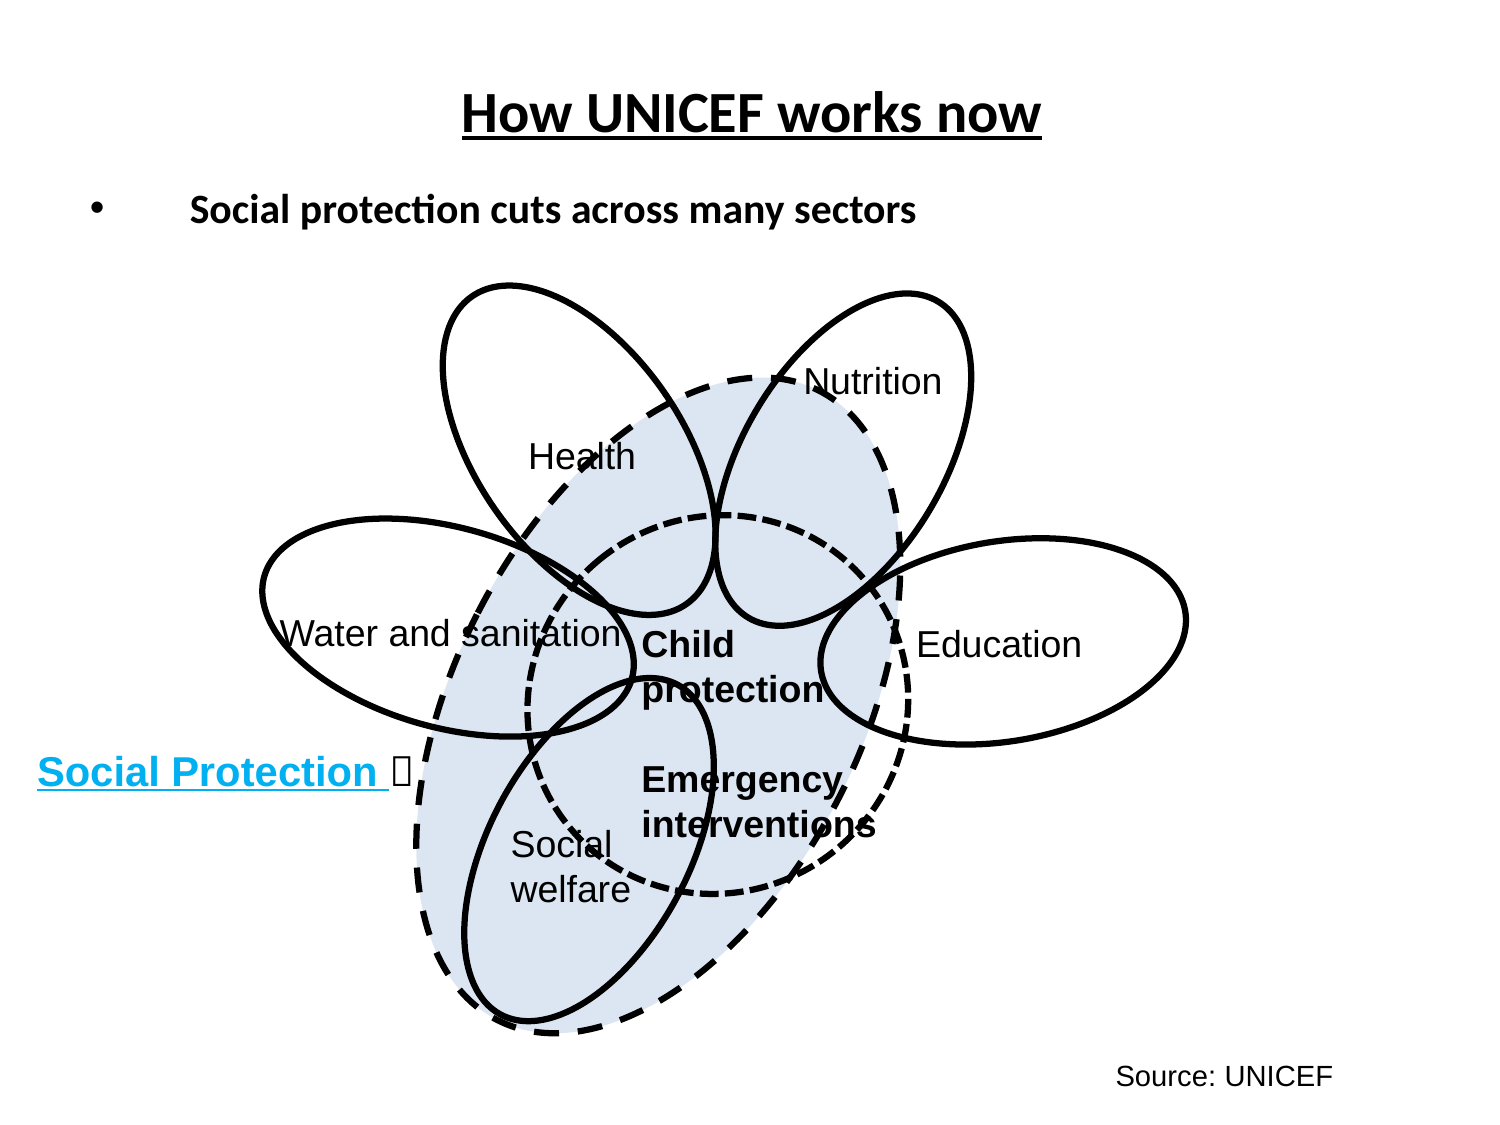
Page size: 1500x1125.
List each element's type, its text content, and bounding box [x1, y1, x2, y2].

text_box Health [513, 424, 652, 485]
text_box Social protection cuts across many sectors [75, 174, 1463, 250]
text_box [462, 753, 679, 1024]
text_box [880, 556, 903, 578]
text_box [578, 513, 889, 626]
text_box [440, 283, 716, 576]
text_box How UNICEF works now [29, 49, 1475, 169]
text_box [715, 291, 974, 583]
text_box Nutrition [788, 349, 958, 410]
text_box Social welfare [495, 812, 663, 918]
text_box Social Protection  [22, 737, 441, 803]
text_box [527, 698, 626, 875]
text_box Child protection Emergency interventions [626, 612, 900, 898]
text_box [871, 536, 1189, 747]
text_box Water and sanitation [264, 616, 297, 662]
text_box [672, 375, 776, 505]
text_box [900, 642, 911, 756]
text_box [260, 516, 636, 739]
text_box Source: UNICEF [1100, 1049, 1349, 1100]
text_box [414, 729, 778, 1036]
